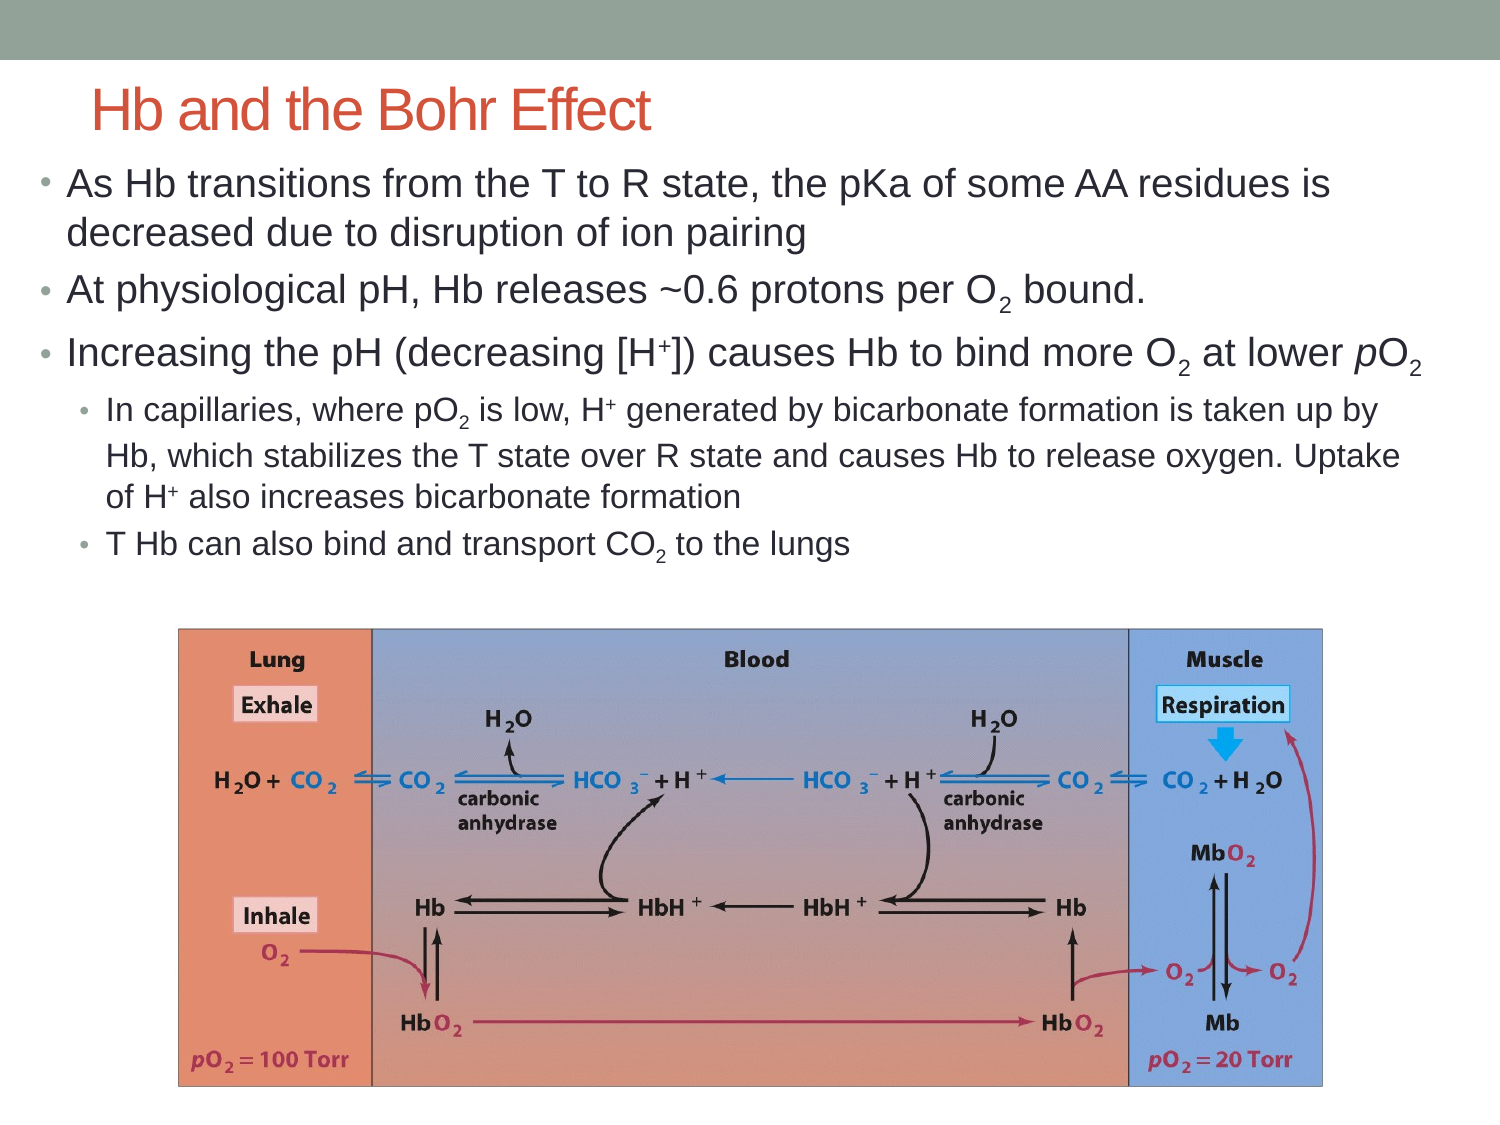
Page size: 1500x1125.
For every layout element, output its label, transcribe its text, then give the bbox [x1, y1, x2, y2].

title Hb and the Bohr Effect [75, 62, 1425, 149]
list As Hb transitions from the T to R state, the pKa of some AA residues is decreased due to disruption of ion pairing At physiological pH, Hb releases ~0.6 protons per O2 bound. Increasing the pH (decreasing [H+]) causes Hb to bind more O2 at lower pO2 In capillaries, where pO2 is low, H+ generated by bicarbonate formation is taken up by Hb, which stabilizes the T state over R state and causes Hb to release oxygen. Uptake of H+ also increases bicarbonate formation T Hb can also bind and transport CO2 to the lungs [24, 149, 1450, 625]
picture [174, 624, 1327, 1088]
